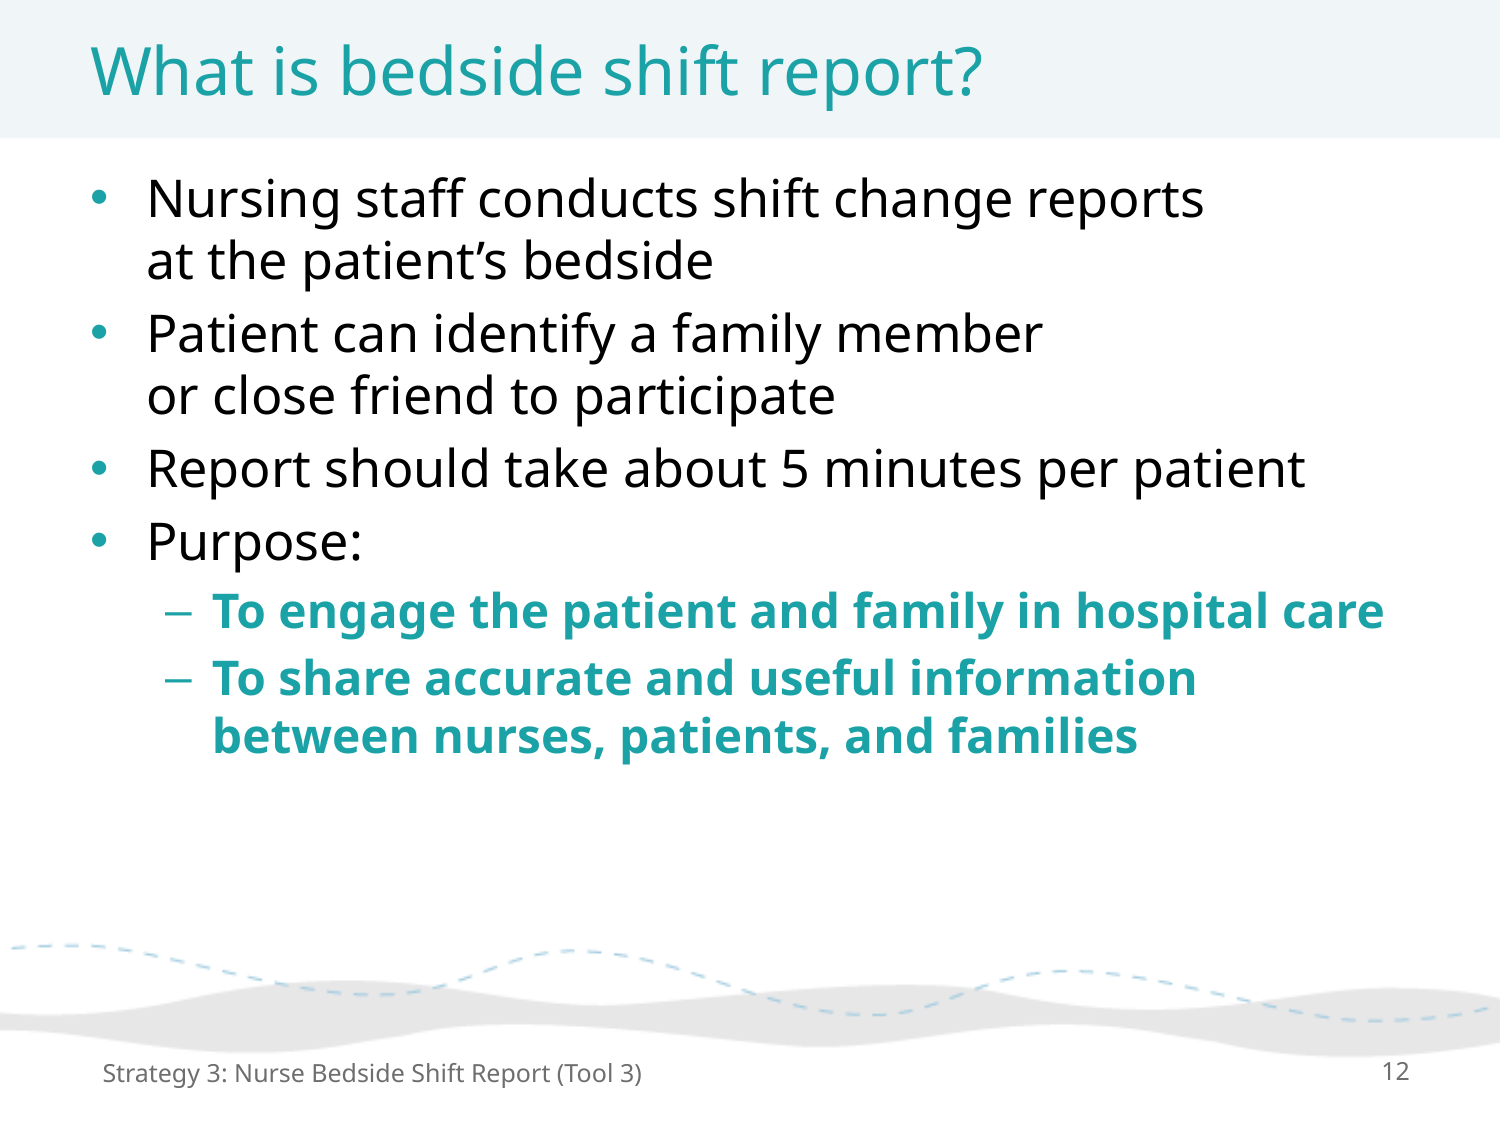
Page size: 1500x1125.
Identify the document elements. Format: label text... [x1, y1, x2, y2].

list Nursing staff conducts shift change reports at the patient’s bedside Patient can identify a family member or close friend to participate Report should take about 5 minutes per patient Purpose: To engage the patient and family in hospital care To share accurate and useful information between nurses, patients, and families [75, 157, 1425, 900]
footer Strategy 3: Nurse Bedside Shift Report (Tool 3) [87, 1042, 763, 1103]
title What is bedside shift report? [75, 0, 1425, 138]
slide_number 12 [1074, 1042, 1425, 1103]
picture [0, 0, 1500, 1125]
